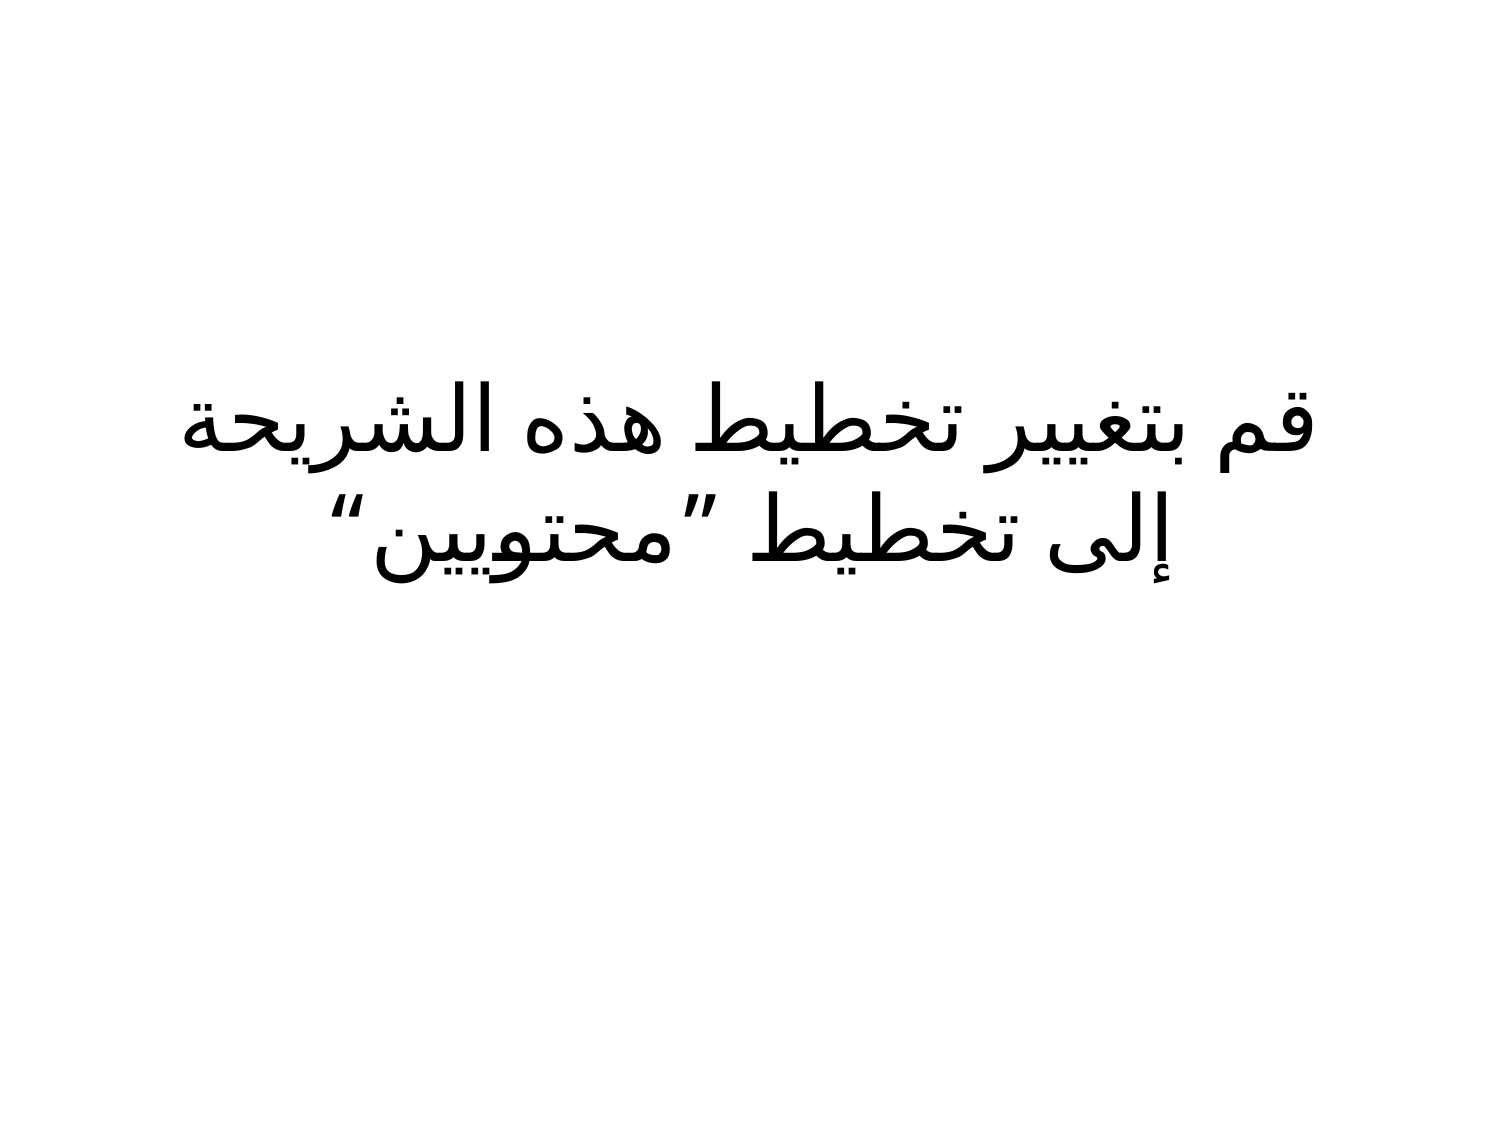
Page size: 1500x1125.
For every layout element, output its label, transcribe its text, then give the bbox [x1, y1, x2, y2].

title قم بتغيير تخطيط هذه الشريحة إلى تخطيط ”محتويين“ [112, 349, 1388, 591]
